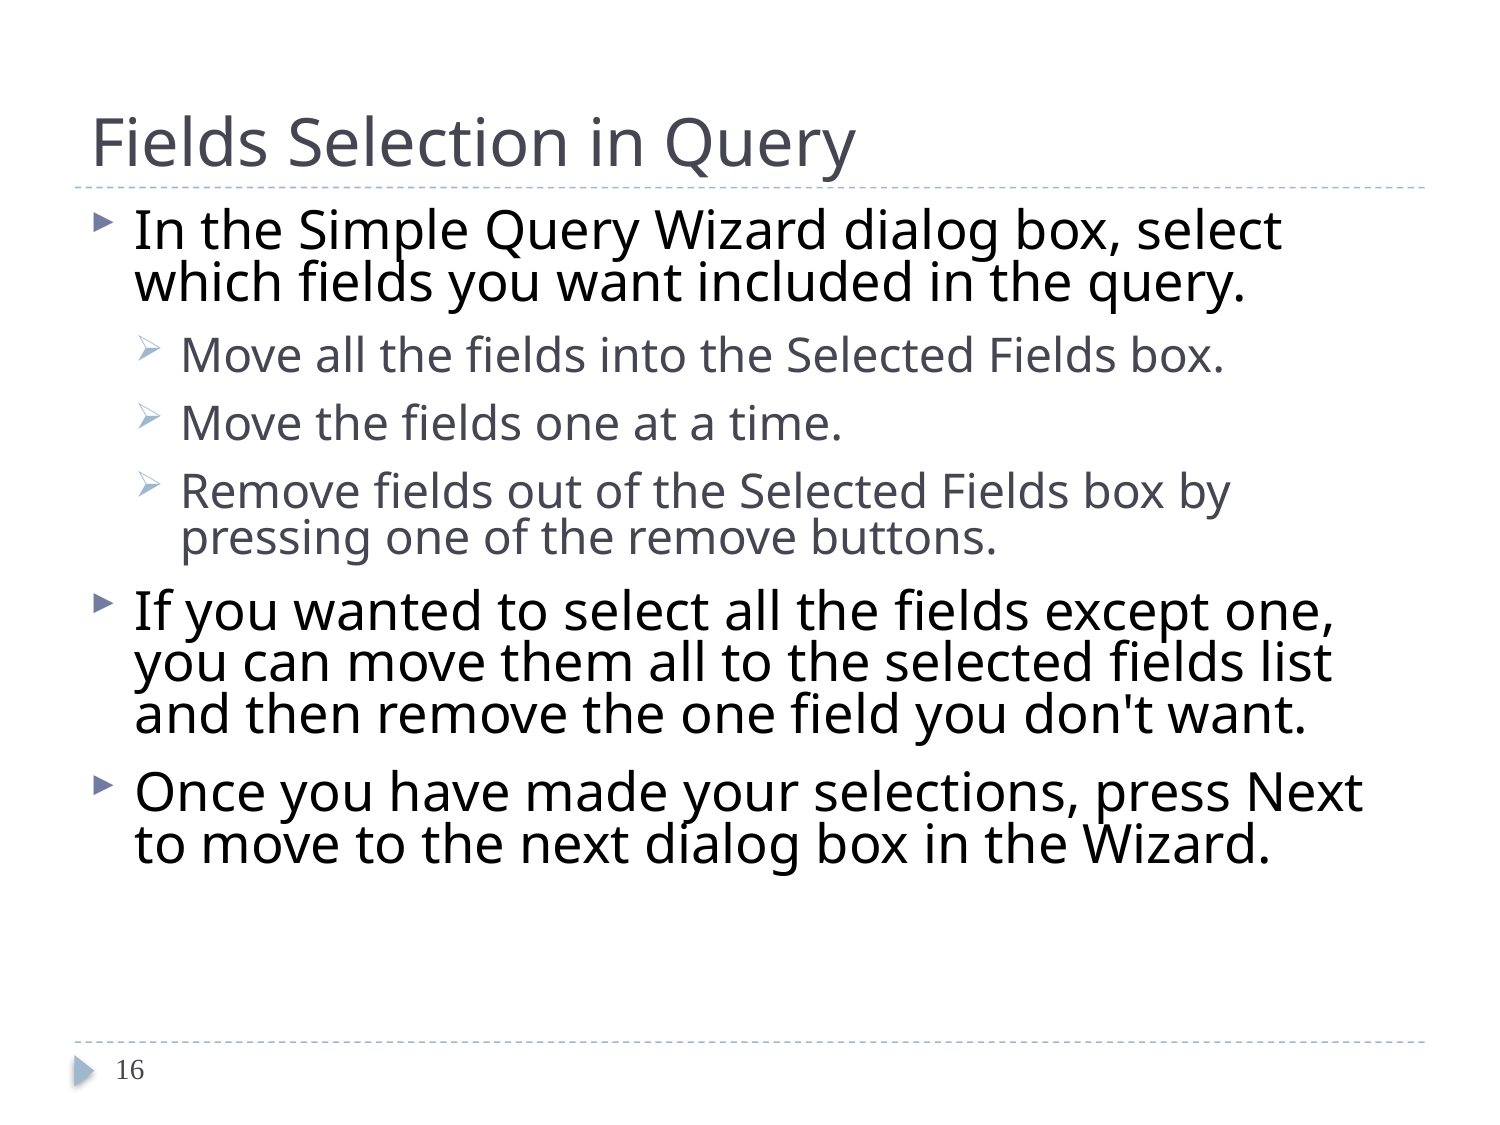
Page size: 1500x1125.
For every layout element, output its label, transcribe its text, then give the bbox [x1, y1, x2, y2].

list In the Simple Query Wizard dialog box, select which fields you want included in the query. Move all the fields into the Selected Fields box. Move the fields one at a time. Remove fields out of the Selected Fields box by pressing one of the remove buttons. If you wanted to select all the fields except one, you can move them all to the selected fields list and then remove the one field you don't want. Once you have made your selections, press Next to move to the next dialog box in the Wizard. [74, 199, 1426, 1011]
title Fields Selection in Query [74, 24, 1426, 188]
slide_number 16 [100, 1042, 426, 1103]
